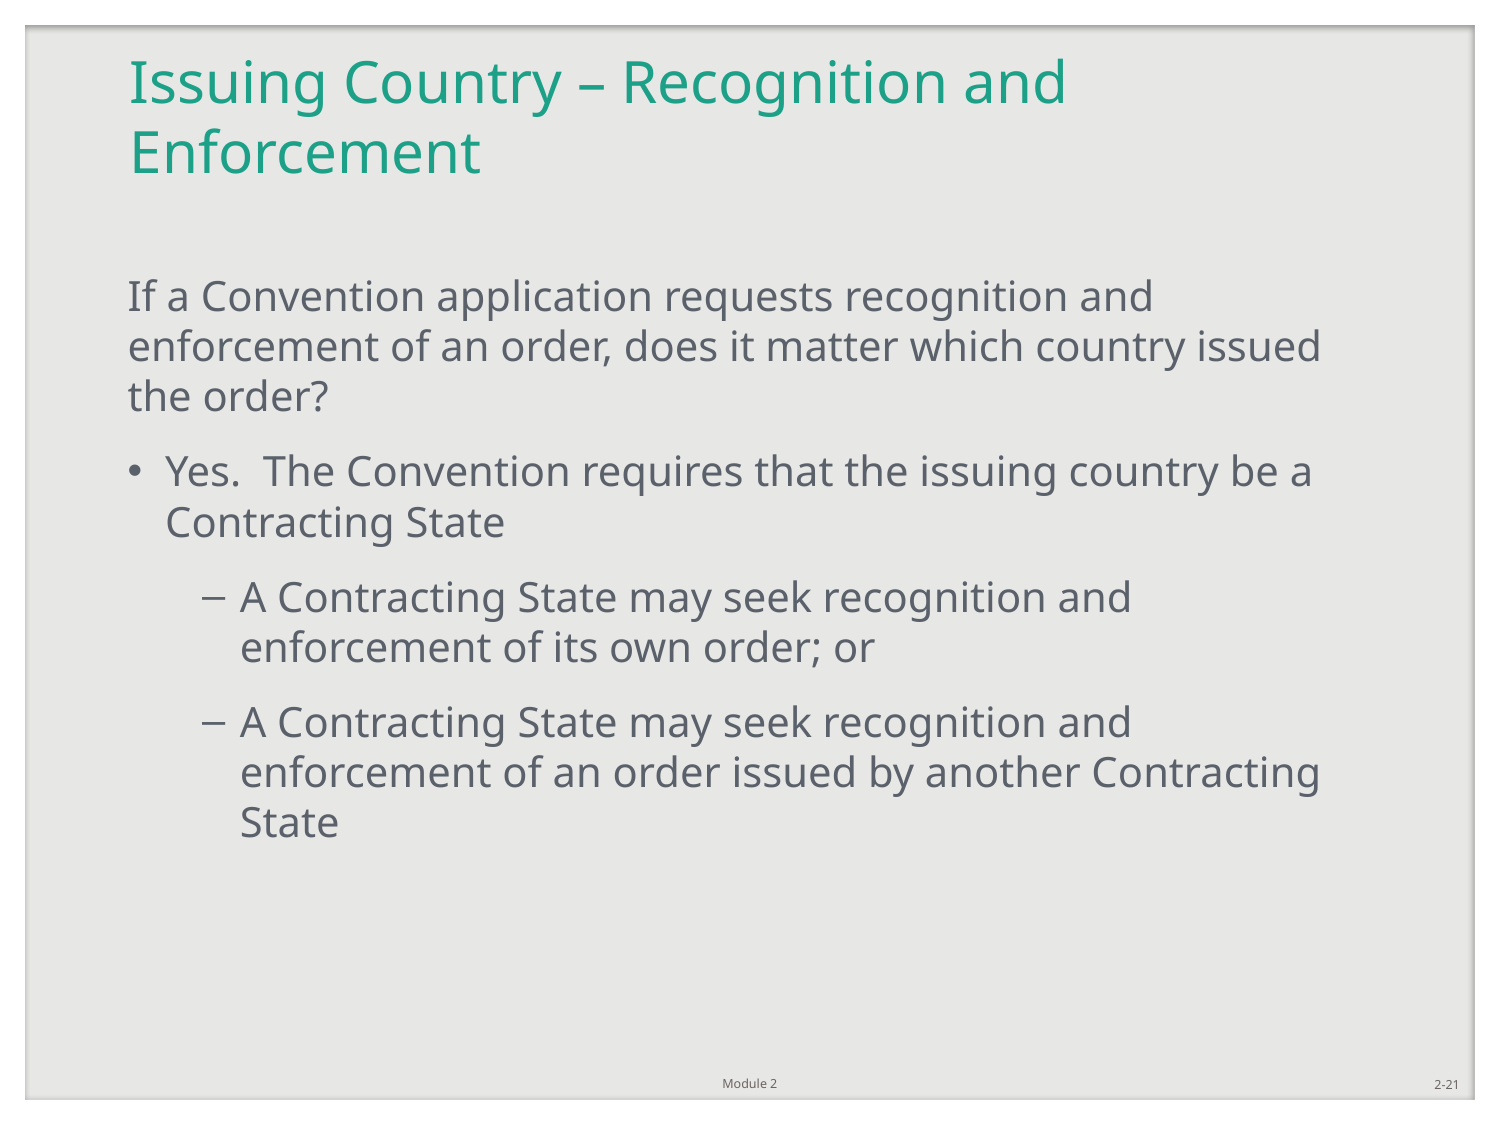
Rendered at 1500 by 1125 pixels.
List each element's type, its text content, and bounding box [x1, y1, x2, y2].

title Issuing Country – Recognition and Enforcement [114, 107, 1390, 194]
footer Module 2 [512, 1069, 988, 1100]
list If a Convention application requests recognition and enforcement of an order, does it matter which country issued the order? Yes. The Convention requires that the issuing country be a Contracting State A Contracting State may seek recognition and enforcement of its own order; or A Contracting State may seek recognition and enforcement of an order issued by another Contracting State [112, 262, 1388, 1013]
slide_number 2-21 [1125, 1069, 1475, 1100]
